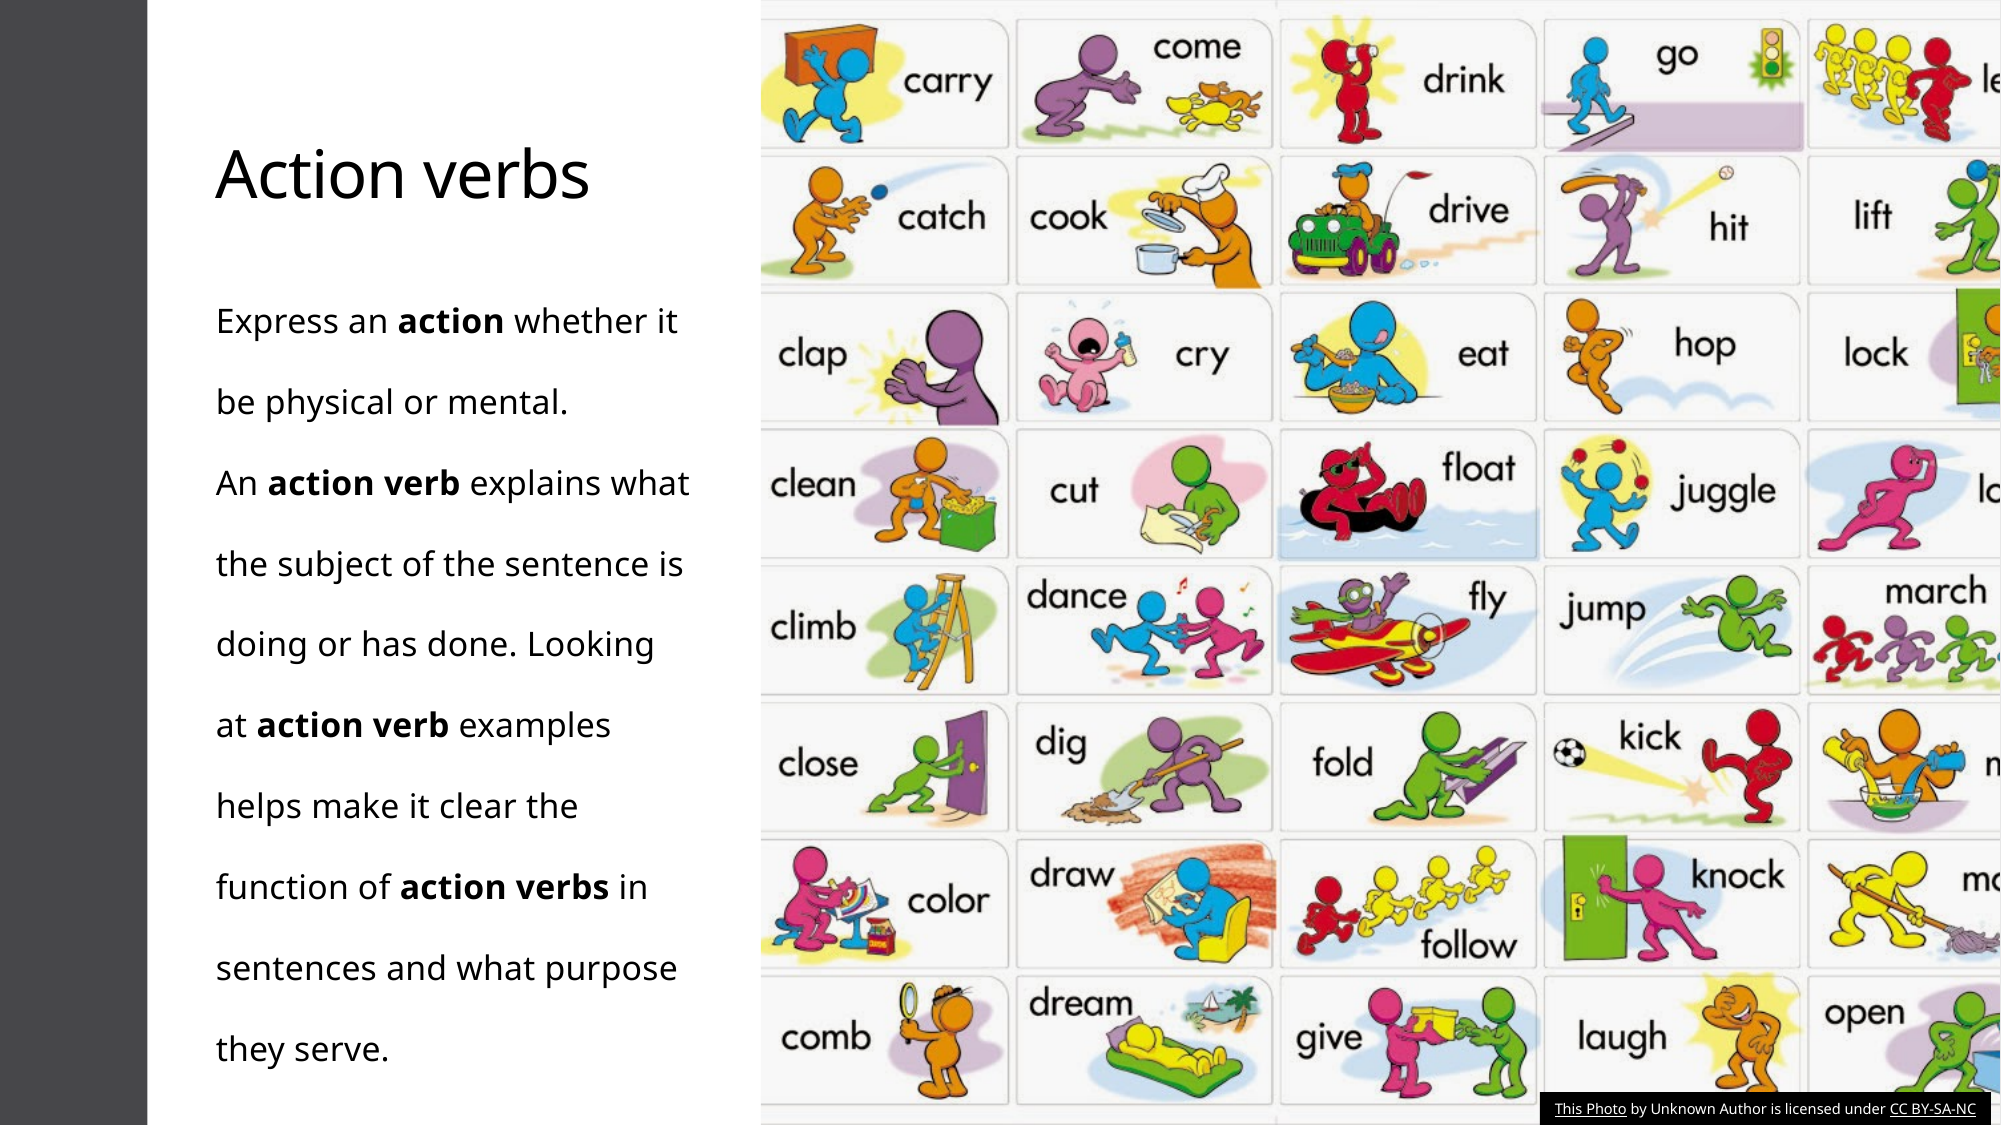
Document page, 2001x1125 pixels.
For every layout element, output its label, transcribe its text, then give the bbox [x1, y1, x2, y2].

title Action verbs [200, 3, 706, 221]
list Express an action whether it be physical or mental. An action verb explains what the subject of the sentence is doing or has done. Looking at action verb examples helps make it clear the function of action verbs in sentences and what purpose they serve. [200, 251, 706, 1093]
text_box [0, 0, 149, 1125]
picture [760, 0, 2000, 1125]
